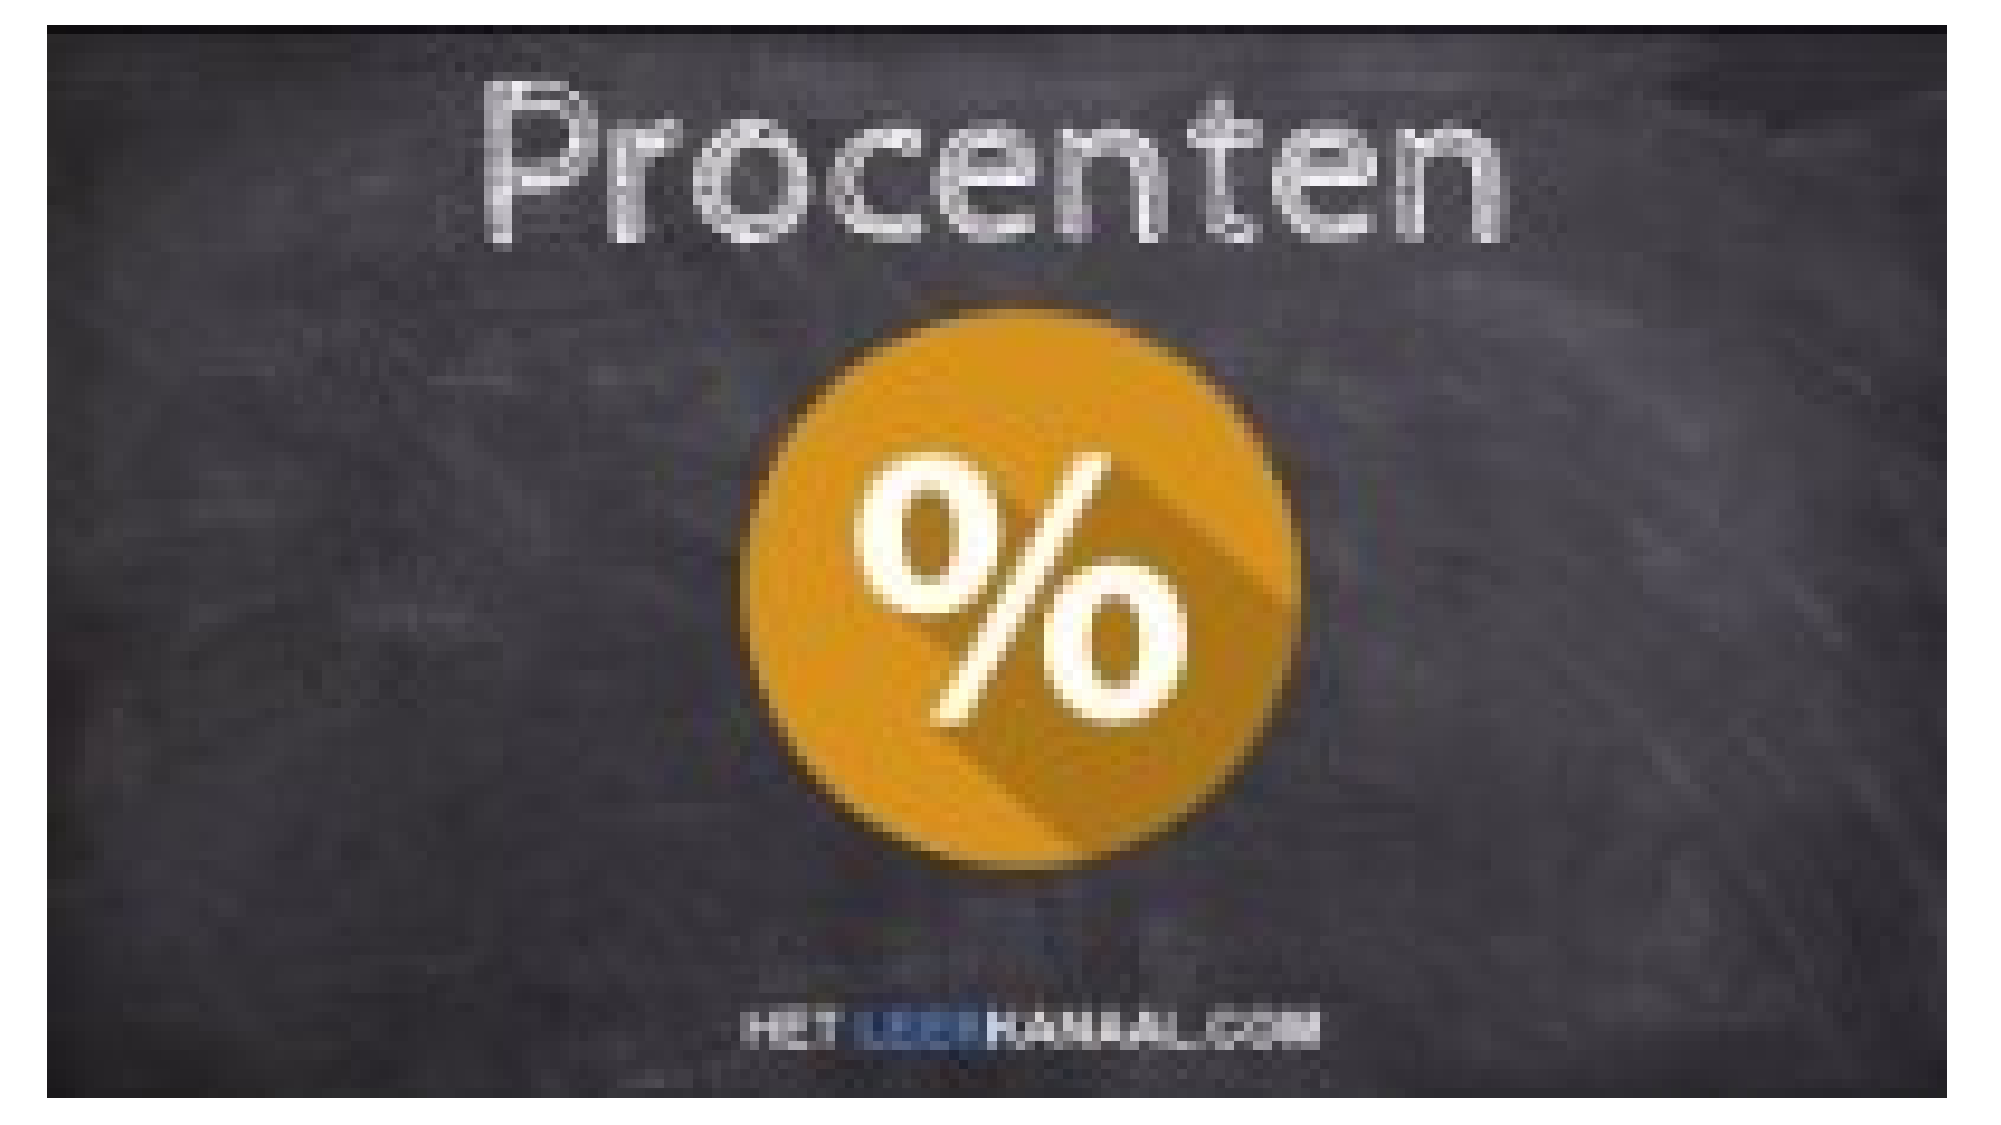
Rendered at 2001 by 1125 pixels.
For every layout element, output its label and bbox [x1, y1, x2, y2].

text_box [46, 24, 1948, 1099]
